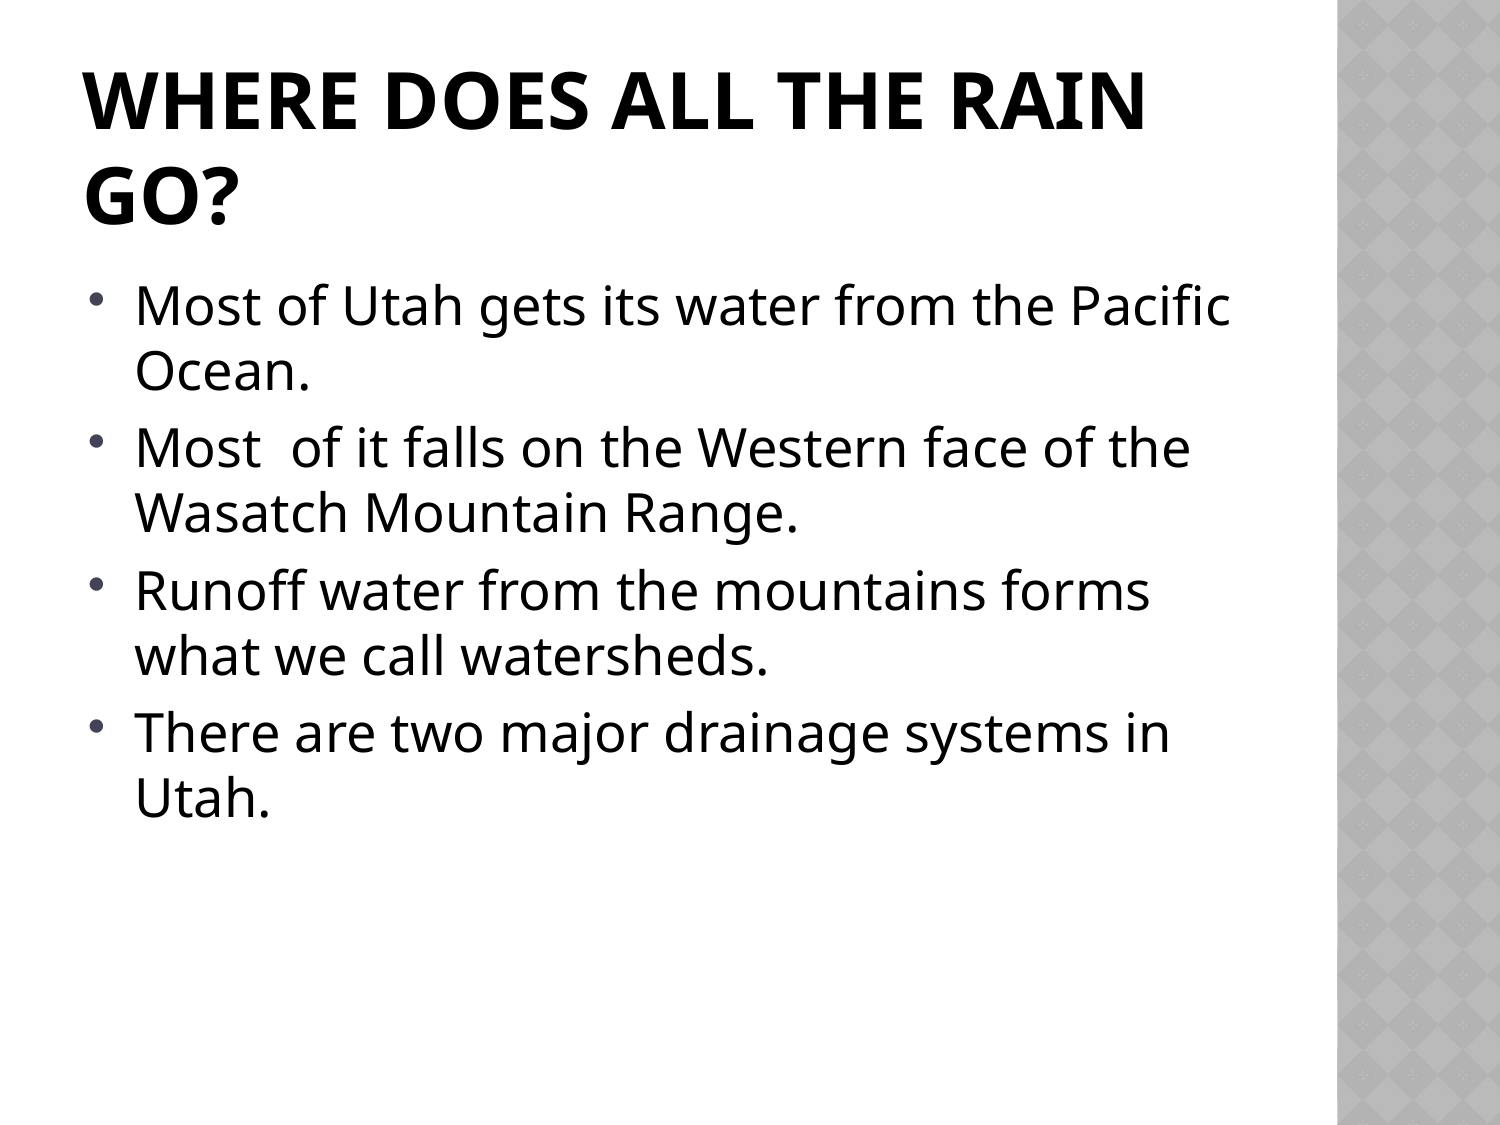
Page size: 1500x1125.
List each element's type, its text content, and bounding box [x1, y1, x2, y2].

title Where does all the rain go? [75, 52, 1263, 240]
list Most of Utah gets its water from the Pacific Ocean. Most of it falls on the Western face of the Wasatch Mountain Range. Runoff water from the mountains forms what we call watersheds. There are two major drainage systems in Utah. [75, 264, 1263, 1059]
